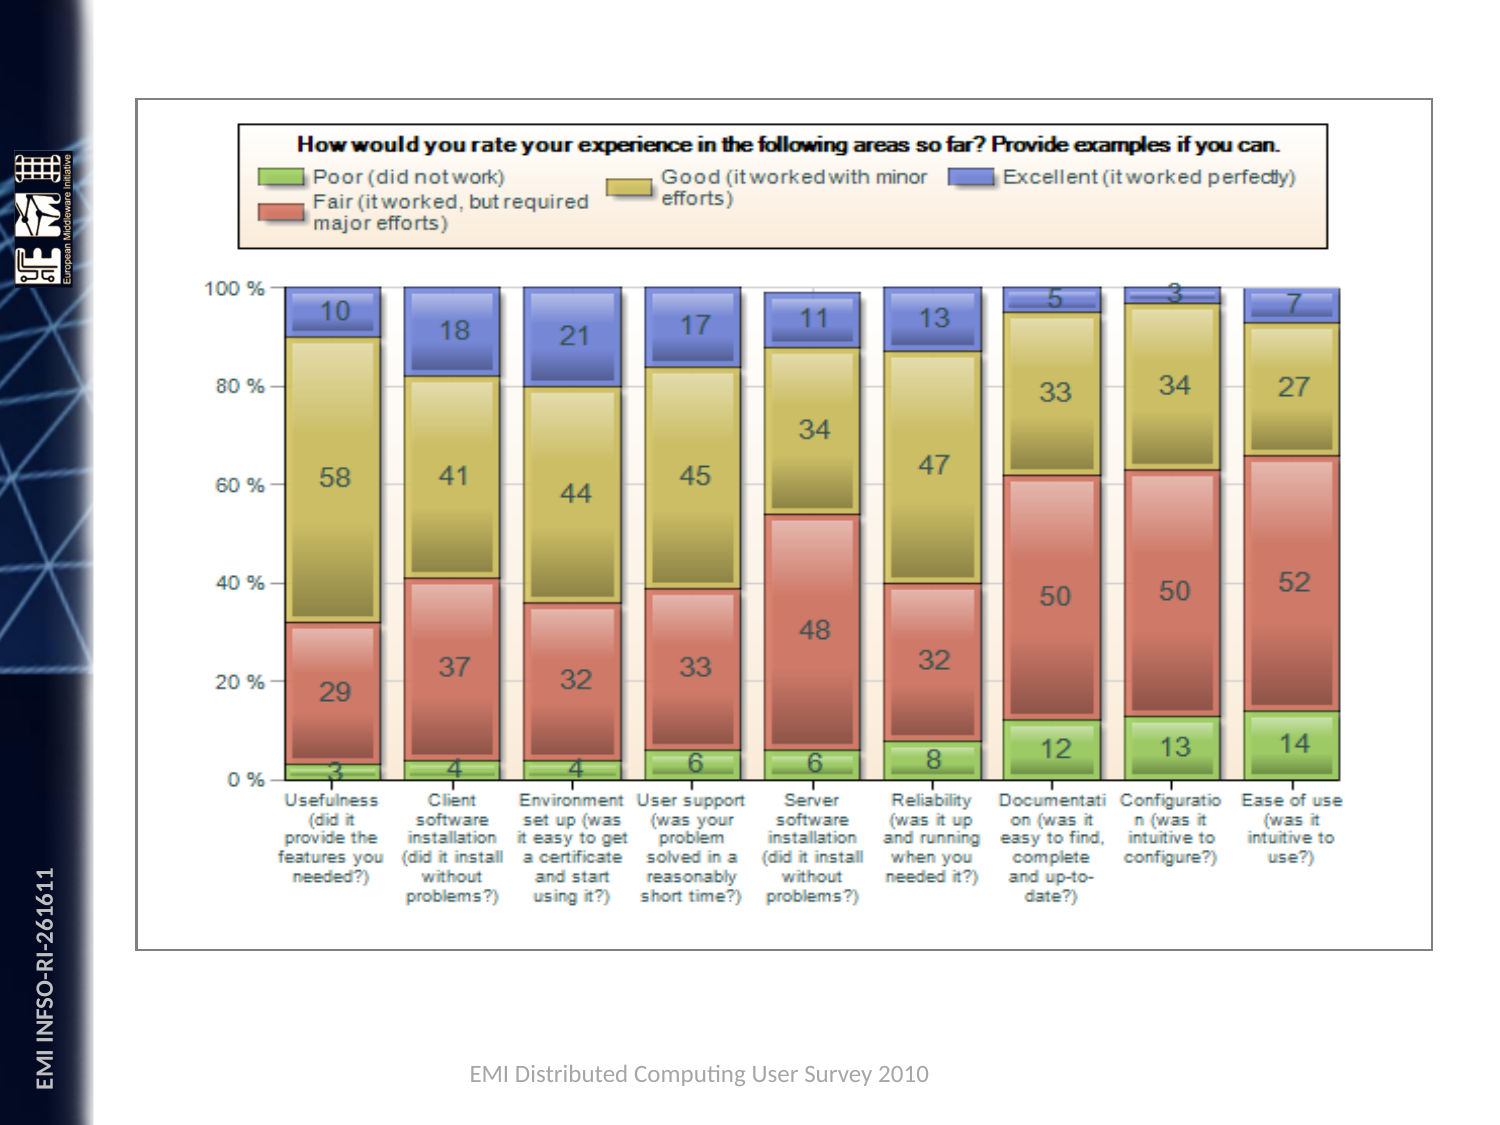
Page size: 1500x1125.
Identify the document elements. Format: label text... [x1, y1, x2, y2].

picture [137, 99, 1432, 950]
picture [0, 0, 105, 1125]
footer EMI Distributed Computing User Survey 2010 [380, 1042, 1020, 1103]
